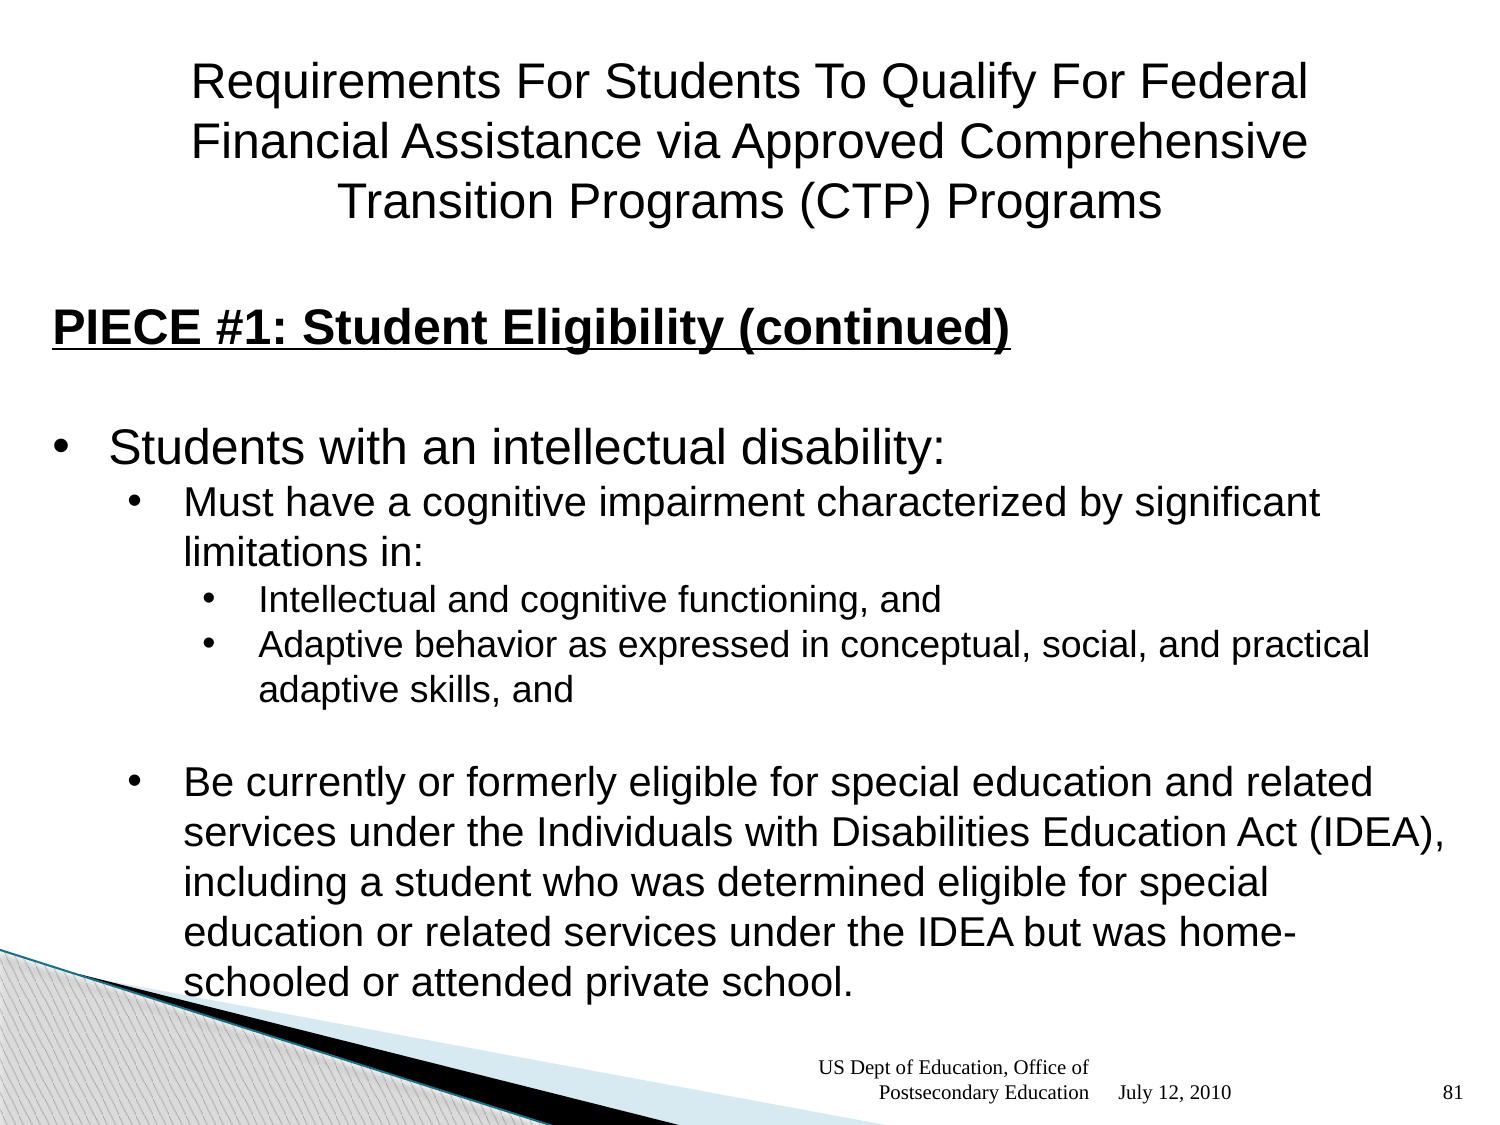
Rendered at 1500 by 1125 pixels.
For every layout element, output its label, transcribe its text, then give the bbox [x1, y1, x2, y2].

text_box PIECE #1: Student Eligibility (continued) Students with an intellectual disability: Must have a cognitive impairment characterized by significant limitations in: Intellectual and cognitive functioning, and Adaptive behavior as expressed in conceptual, social, and practical adaptive skills, and Be currently or formerly eligible for special education and related services under the Individuals with Disabilities Education Act (IDEA), including a student who was determined eligible for special education or related services under the IDEA but was home-schooled or attended private school. [37, 287, 1463, 1013]
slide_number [1105, 1051, 1418, 1112]
footer US Dept of Education, Office of Postsecondary Education [718, 1051, 1105, 1112]
title Requirements For Students To Qualify For Federal Financial Assistance via Approved Comprehensive Transition Programs (CTP) Programs [93, 40, 1407, 244]
slide_number 81 [1418, 1051, 1479, 1112]
